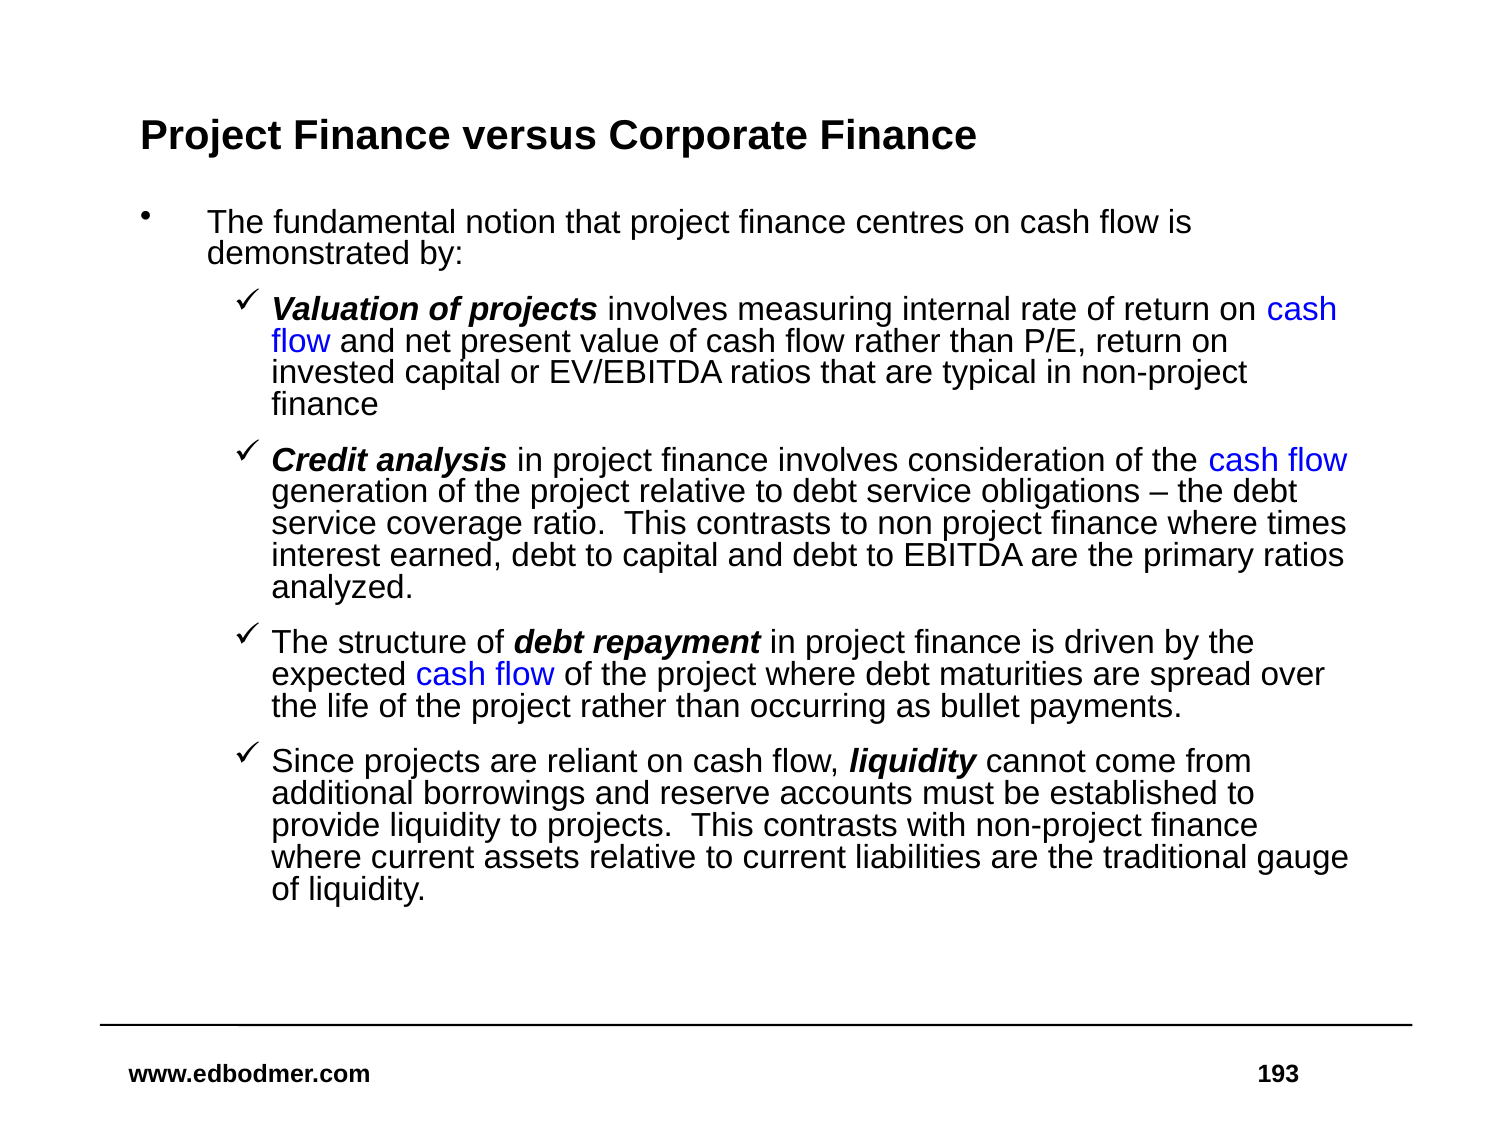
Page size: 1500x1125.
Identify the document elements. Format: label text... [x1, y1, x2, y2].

title Project Finance versus Corporate Finance [125, 99, 1288, 200]
list The fundamental notion that project finance centres on cash flow is demonstrated by: Valuation of projects involves measuring internal rate of return on cash flow and net present value of cash flow rather than P/E, return on invested capital or EV/EBITDA ratios that are typical in non-project finance Credit analysis in project finance involves consideration of the cash flow generation of the project relative to debt service obligations – the debt service coverage ratio. This contrasts to non project finance where times interest earned, debt to capital and debt to EBITDA are the primary ratios analyzed. The structure of debt repayment in project finance is driven by the expected cash flow of the project where debt maturities are spread over the life of the project rather than occurring as bullet payments. Since projects are reliant on cash flow, liquidity cannot come from additional borrowings and reserve accounts must be established to provide liquidity to projects. This contrasts with non-project finance where current assets relative to current liabilities are the traditional gauge of liquidity. [125, 200, 1375, 1000]
